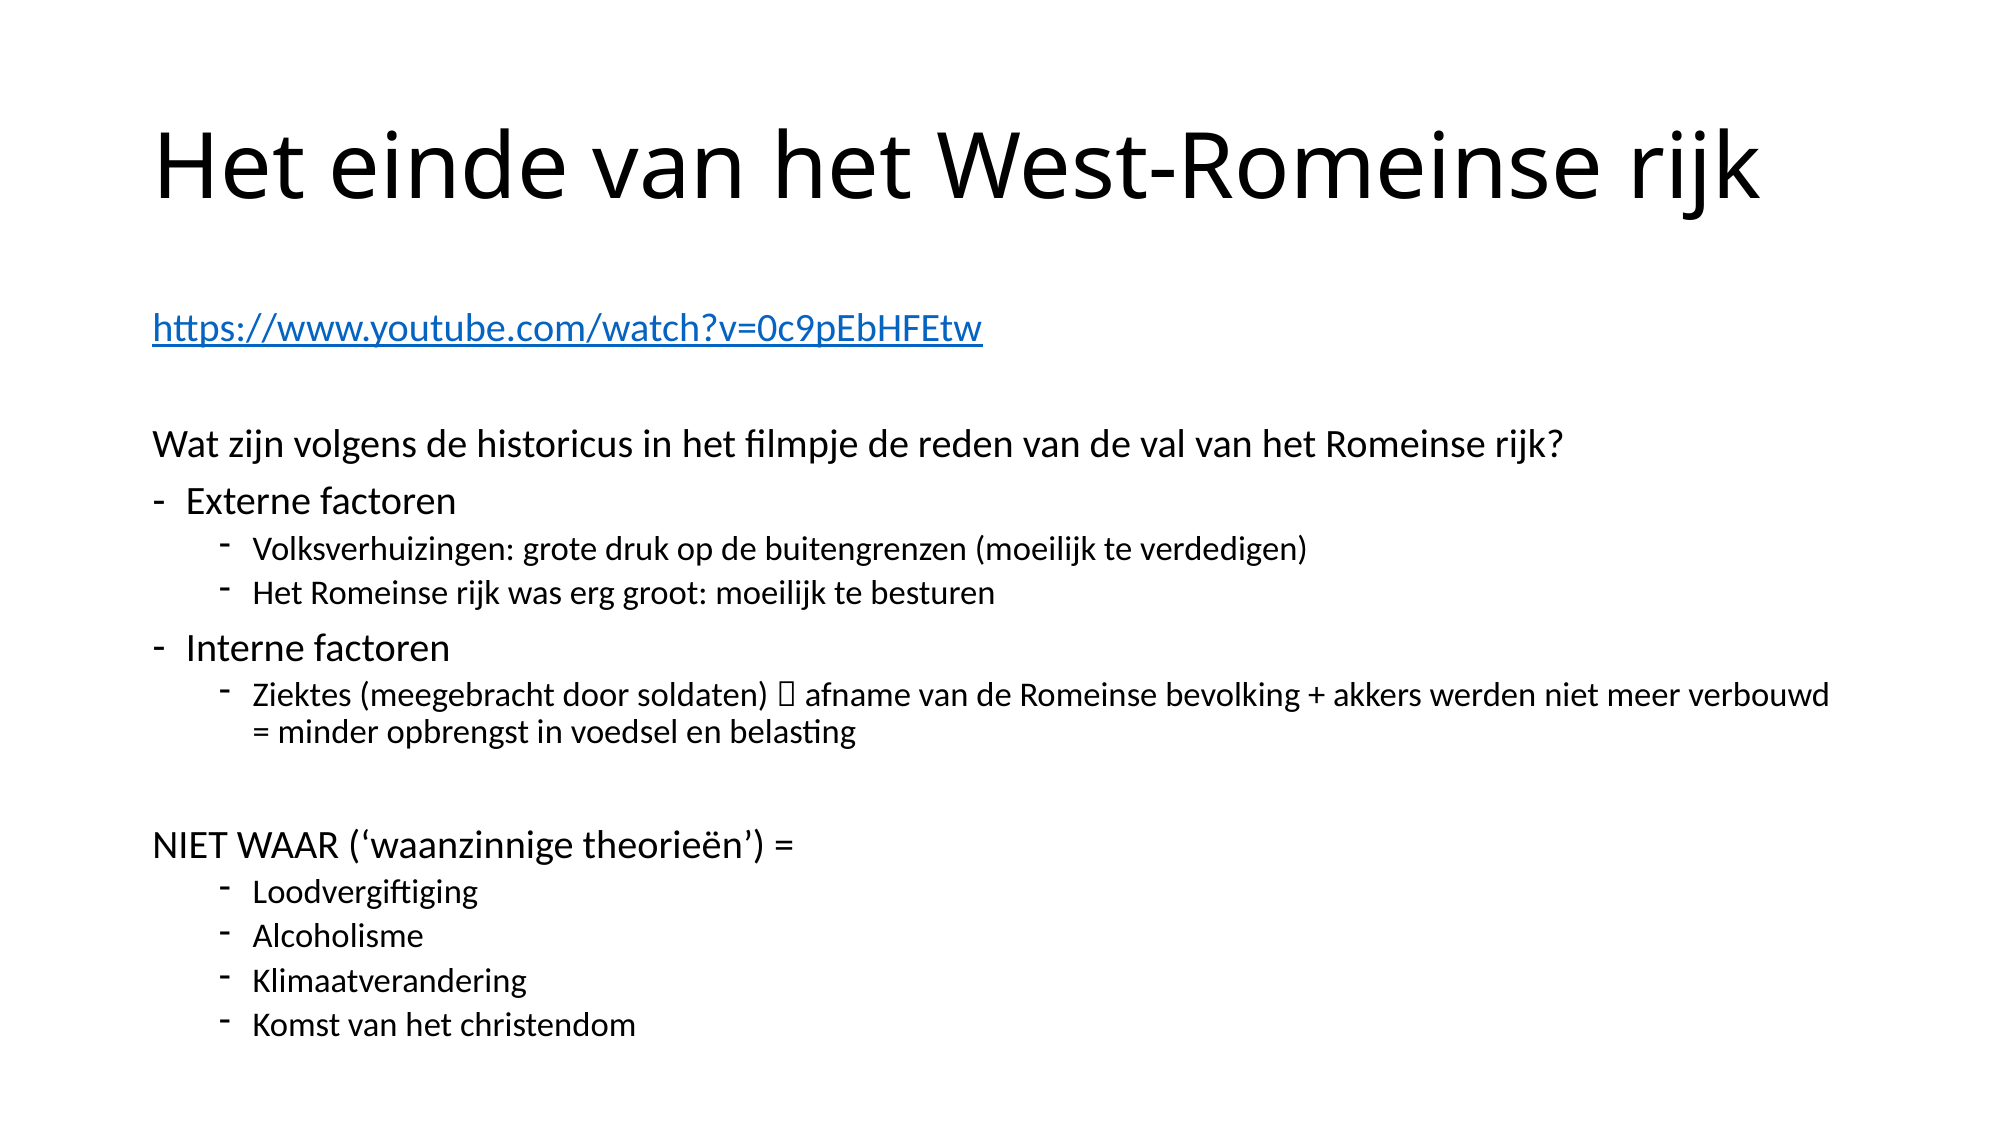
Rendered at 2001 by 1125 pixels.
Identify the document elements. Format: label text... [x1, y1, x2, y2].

list https://www.youtube.com/watch?v=0c9pEbHFEtw Wat zijn volgens de historicus in het filmpje de reden van de val van het Romeinse rijk? Externe factoren Volksverhuizingen: grote druk op de buitengrenzen (moeilijk te verdedigen) Het Romeinse rijk was erg groot: moeilijk te besturen Interne factoren Ziektes (meegebracht door soldaten)  afname van de Romeinse bevolking + akkers werden niet meer verbouwd = minder opbrengst in voedsel en belasting NIET WAAR (‘waanzinnige theorieën’) = Loodvergiftiging Alcoholisme Klimaatverandering Komst van het christendom [137, 299, 1863, 1055]
title Het einde van het West-Romeinse rijk [137, 59, 1863, 278]
